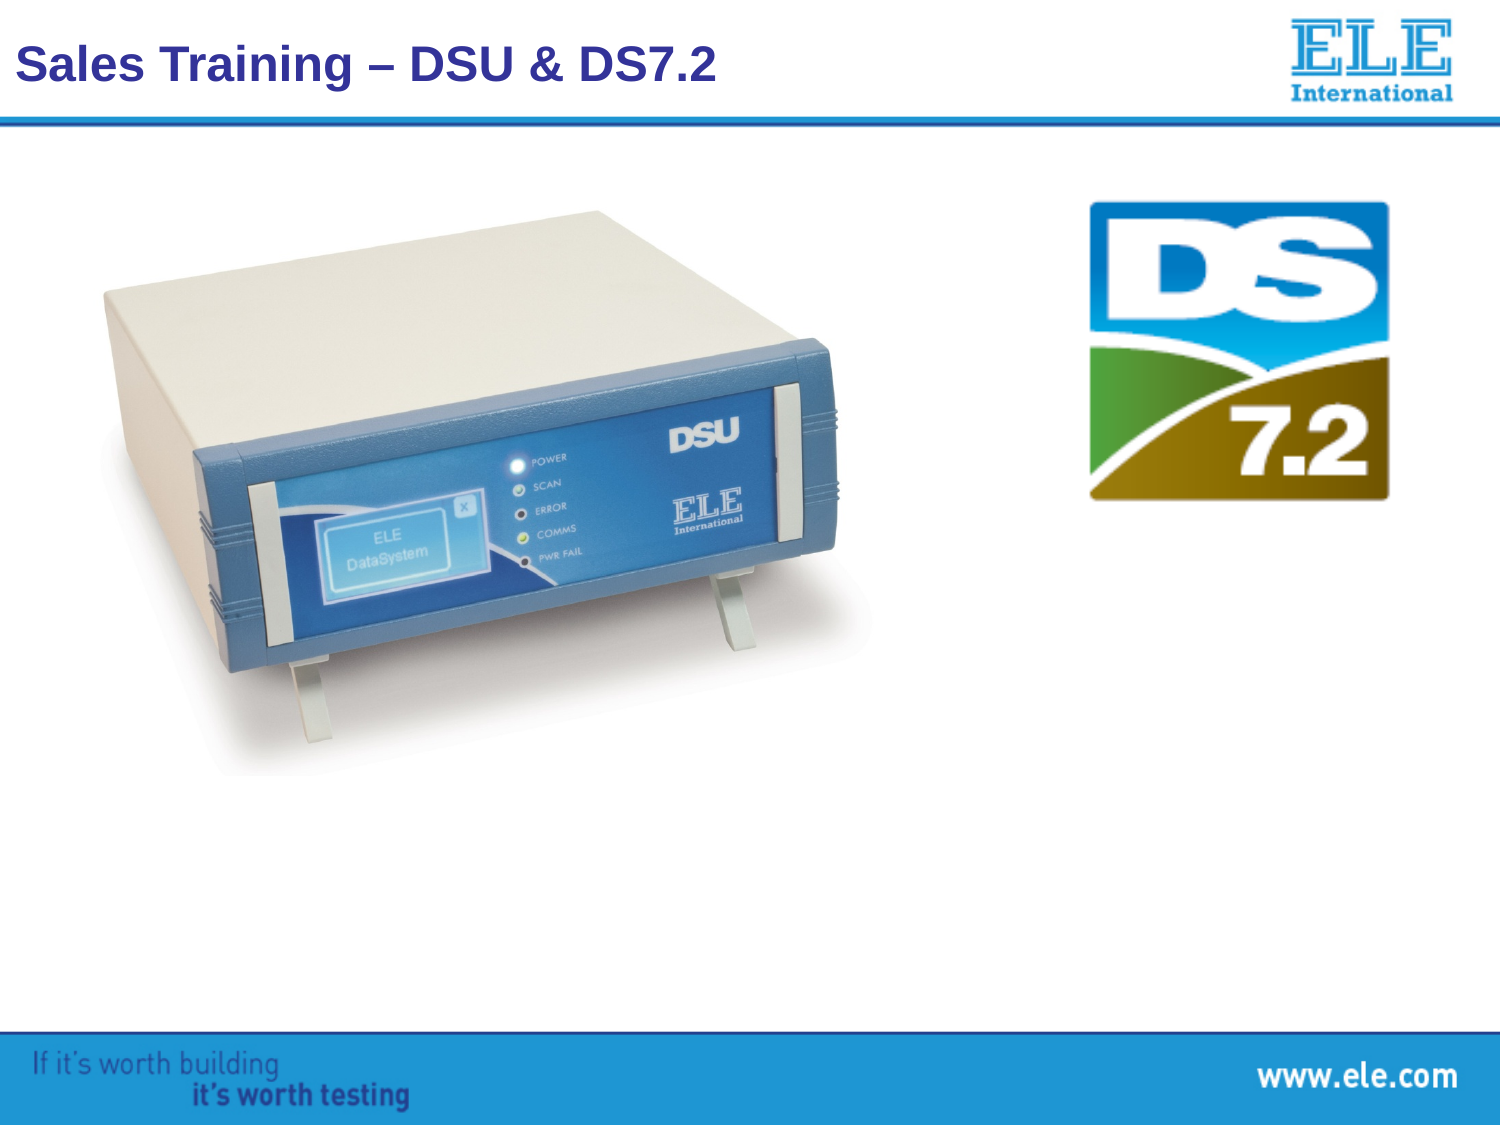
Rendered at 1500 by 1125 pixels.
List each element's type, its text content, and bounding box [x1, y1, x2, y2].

picture [0, 0, 1500, 1125]
title Sales Training – DSU & DS7.2 [0, 23, 1276, 99]
